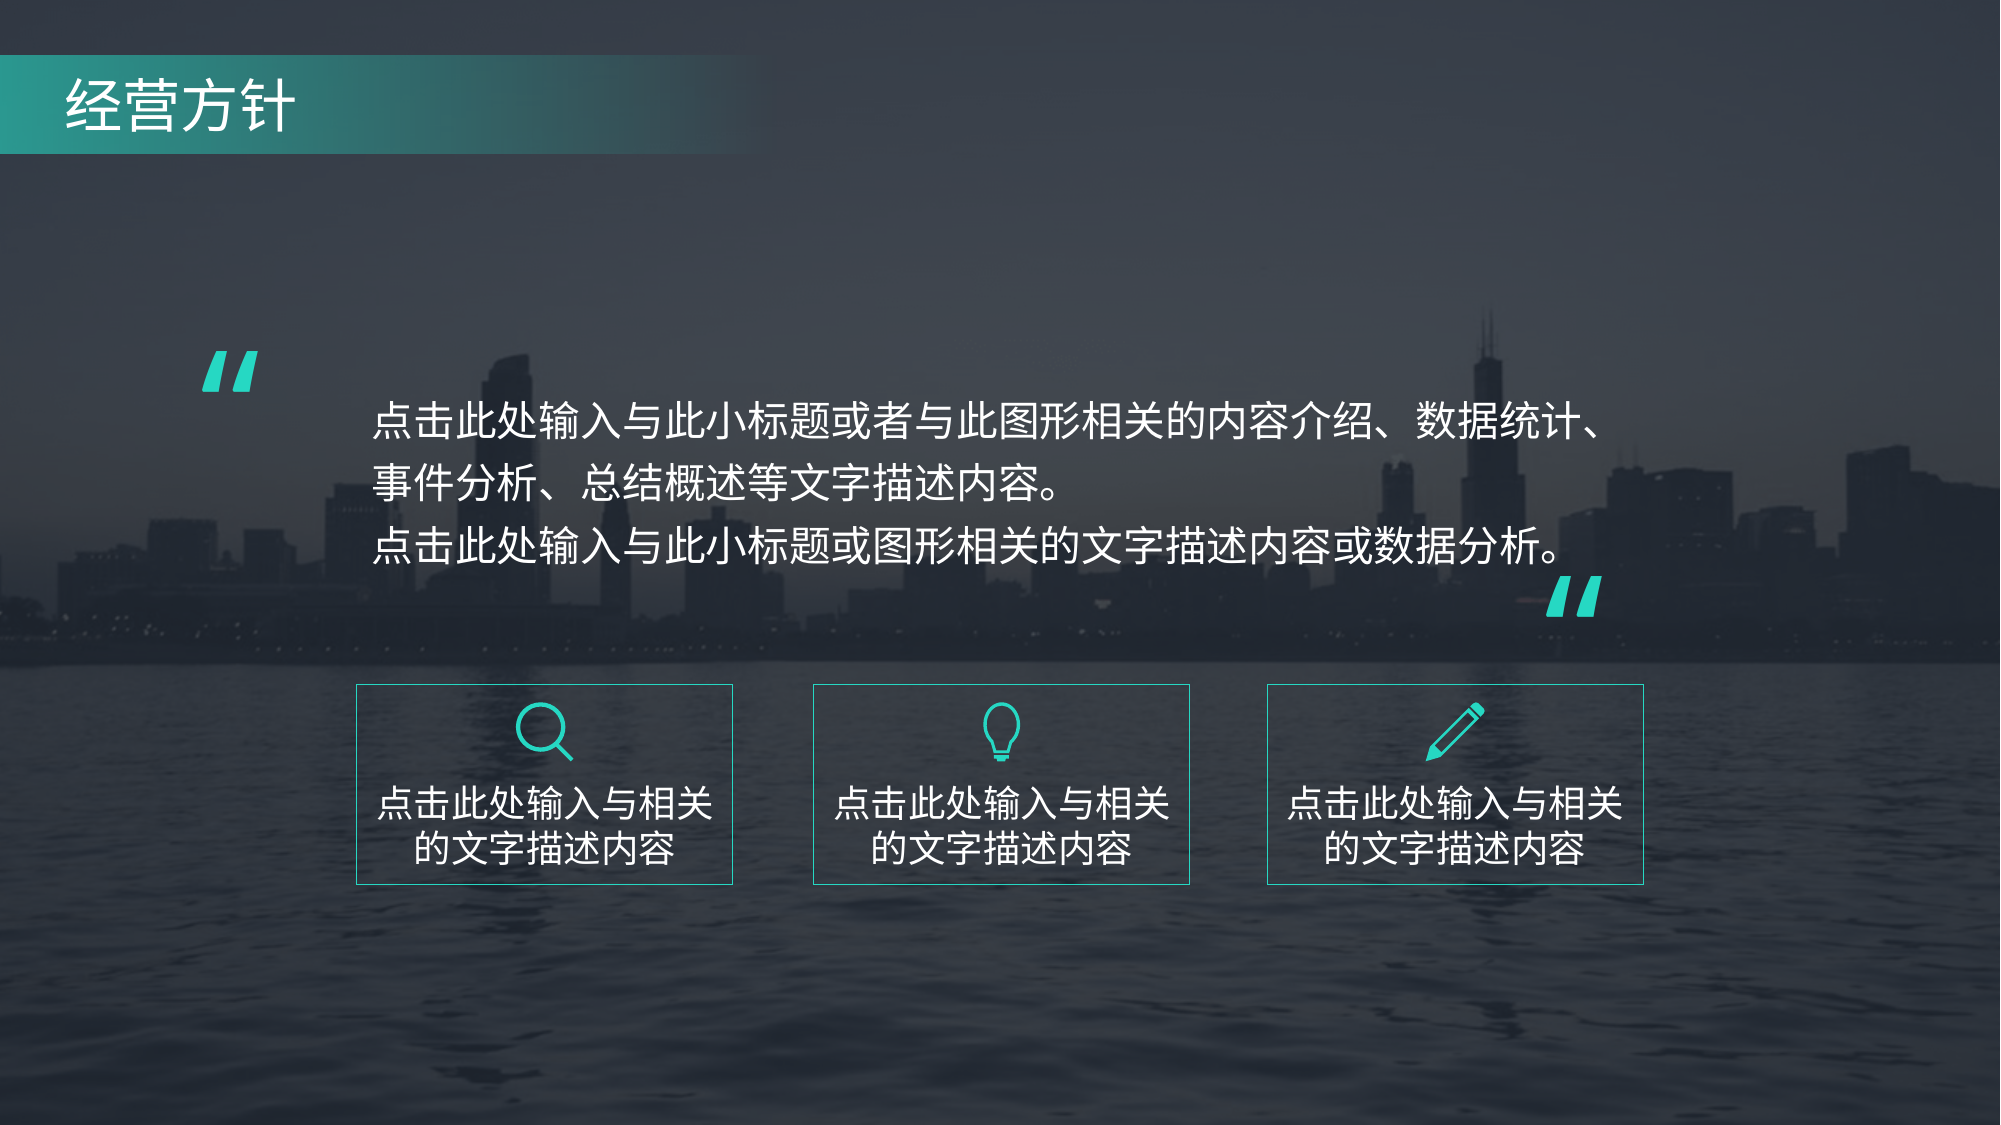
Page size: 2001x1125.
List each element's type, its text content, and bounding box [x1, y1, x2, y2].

text_box 点击此处输入与此小标题或者与此图形相关的内容介绍、数据统计、事件分析、总结概述等文字描述内容。 点击此处输入与此小标题或图形相关的文字描述内容或数据分析。 [356, 374, 1644, 577]
text_box “ [185, 296, 471, 413]
text_box [514, 701, 575, 763]
text_box “ [1529, 521, 1814, 637]
text_box 点击此处输入与相关的文字描述内容 [813, 684, 1190, 885]
text_box 点击此处输入与相关的文字描述内容 [1267, 684, 1644, 885]
title 经营方针 [47, 61, 314, 148]
text_box [1424, 701, 1486, 763]
text_box 点击此处输入与相关的文字描述内容 [356, 684, 733, 885]
text_box [982, 701, 1022, 763]
